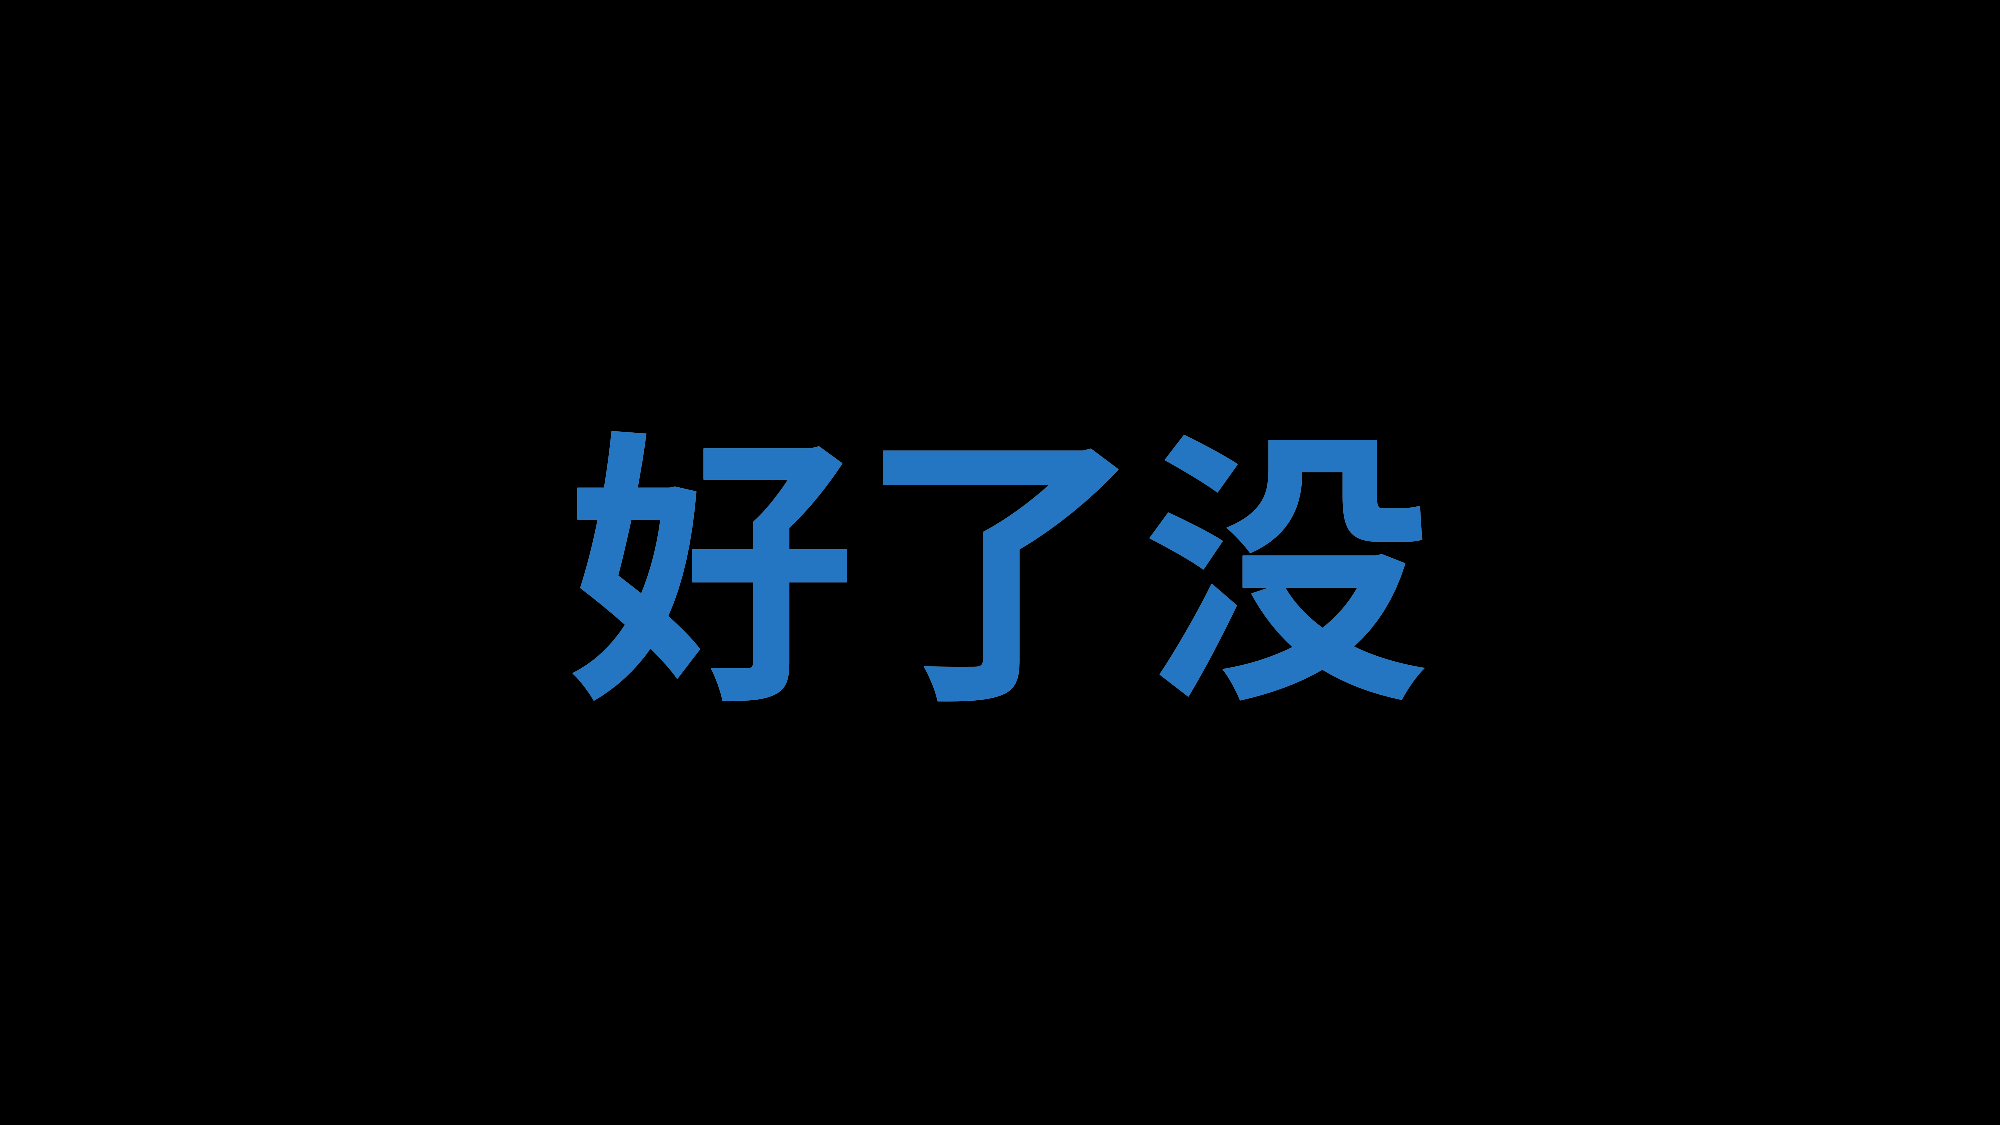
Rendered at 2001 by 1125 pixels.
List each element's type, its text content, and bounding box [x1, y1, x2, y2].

text_box 好了没 [496, 380, 1504, 741]
